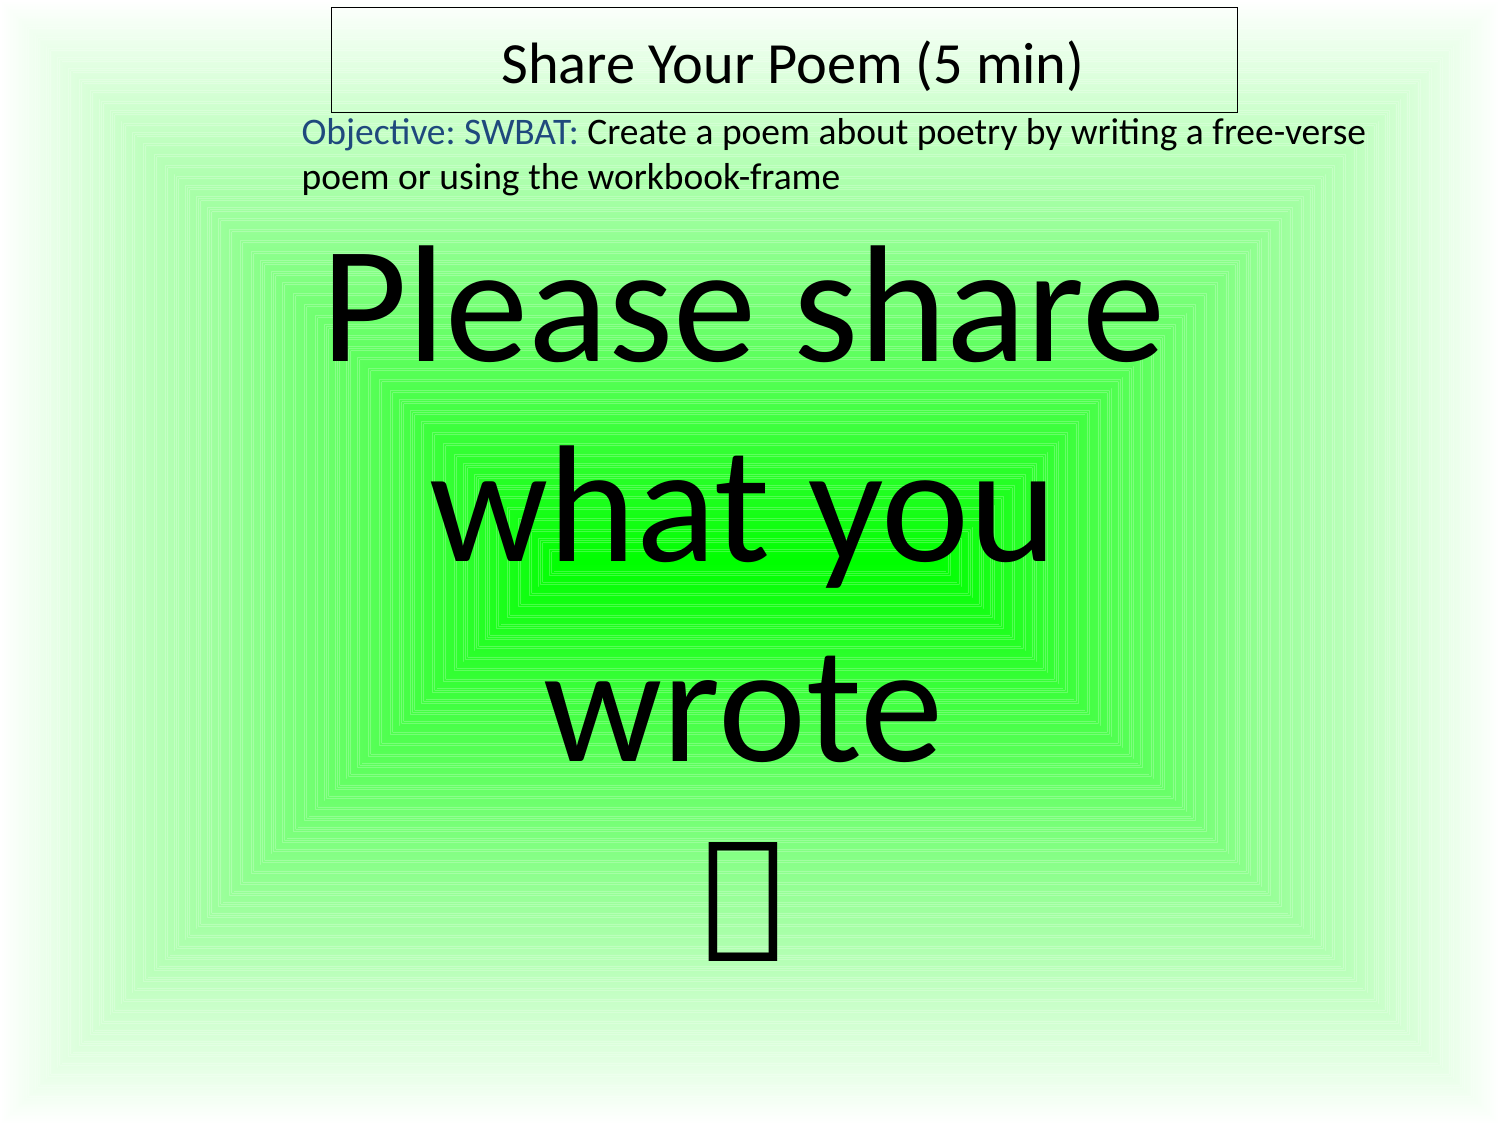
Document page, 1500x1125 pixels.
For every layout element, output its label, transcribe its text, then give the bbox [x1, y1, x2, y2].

text_box Please share what you wrote  [287, 187, 1200, 1002]
title Share Your Poem (5 min) [331, 7, 1238, 99]
text_box Objective: SWBAT: Create a poem about poetry by writing a free-verse poem or using the workbook-frame [108, 99, 1450, 340]
